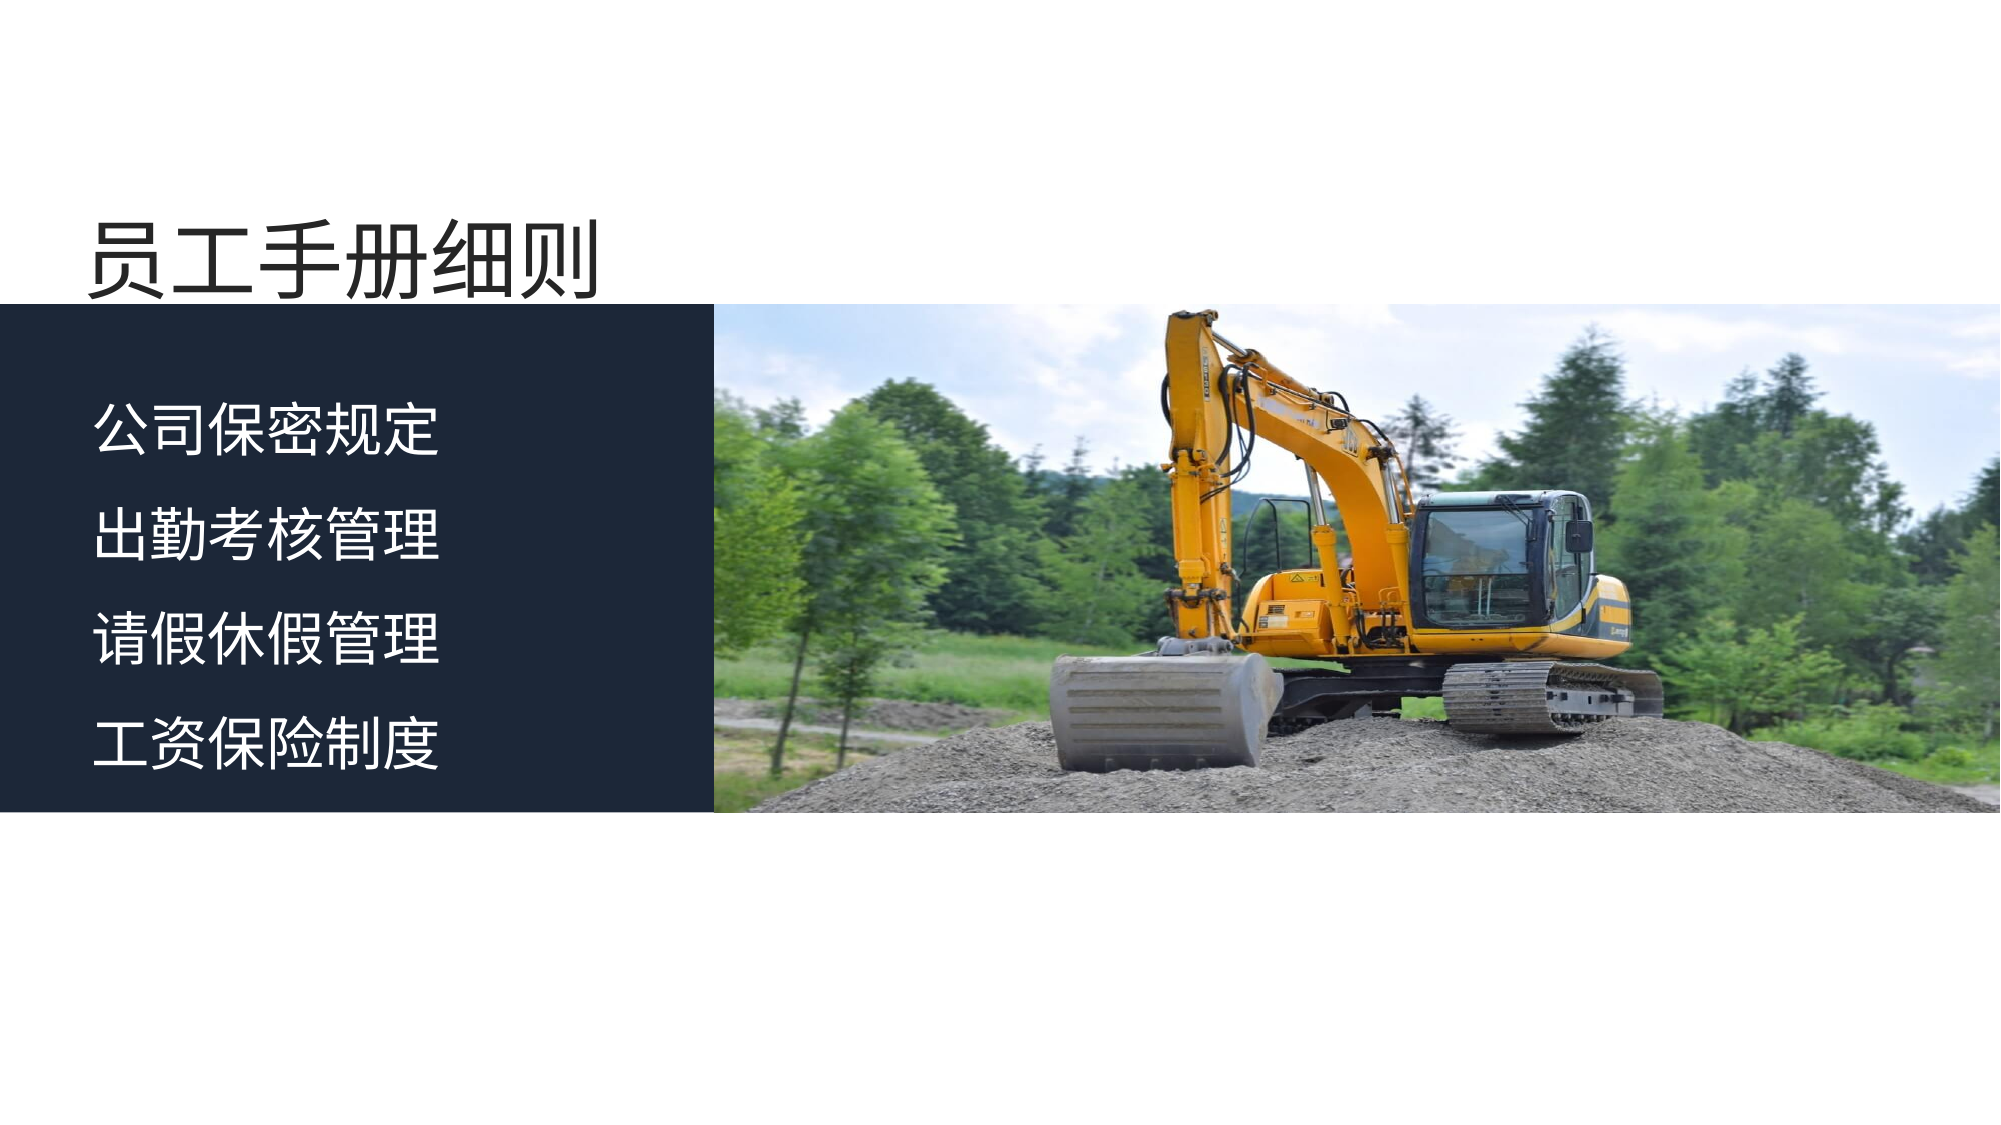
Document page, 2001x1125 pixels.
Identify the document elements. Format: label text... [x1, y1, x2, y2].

text_box [0, 303, 715, 813]
text_box 公司保密规定 出勤考核管理 请假休假管理 工资保险制度 [76, 350, 532, 785]
text_box [715, 303, 2000, 813]
text_box 员工手册细则 [68, 130, 714, 326]
